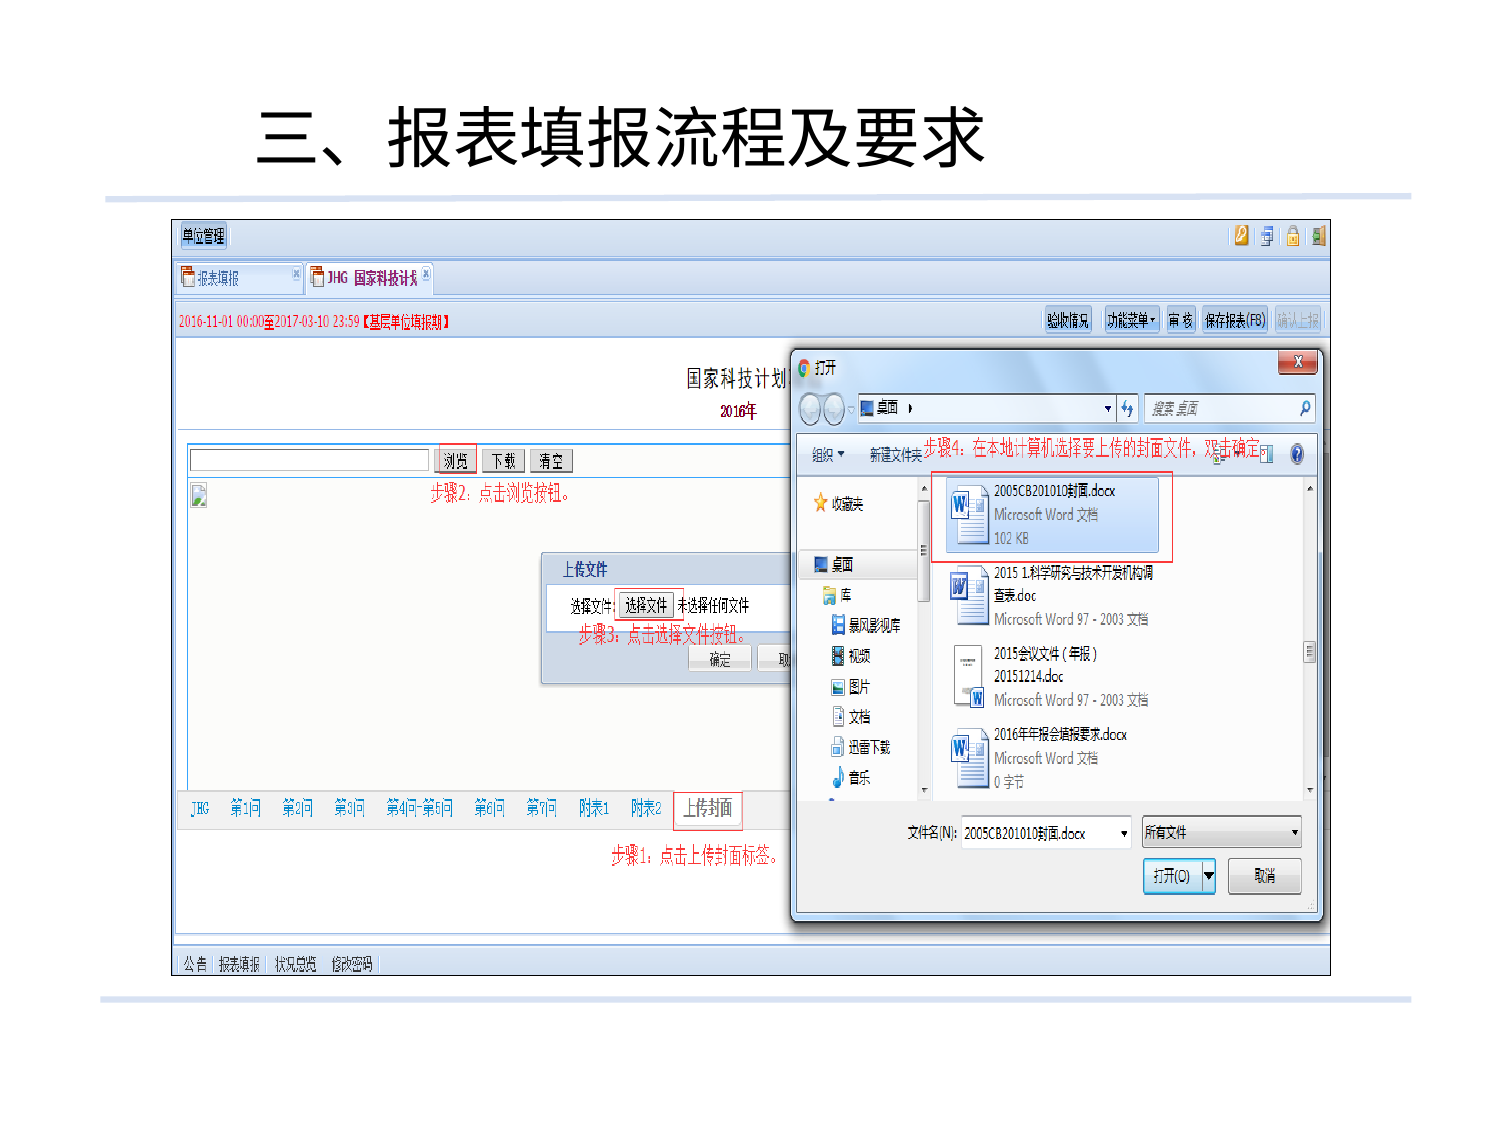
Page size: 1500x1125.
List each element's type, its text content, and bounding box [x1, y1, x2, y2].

text_box 三、报表填报流程及要求 [238, 88, 1412, 184]
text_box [100, 195, 1436, 1073]
picture [170, 219, 1332, 977]
